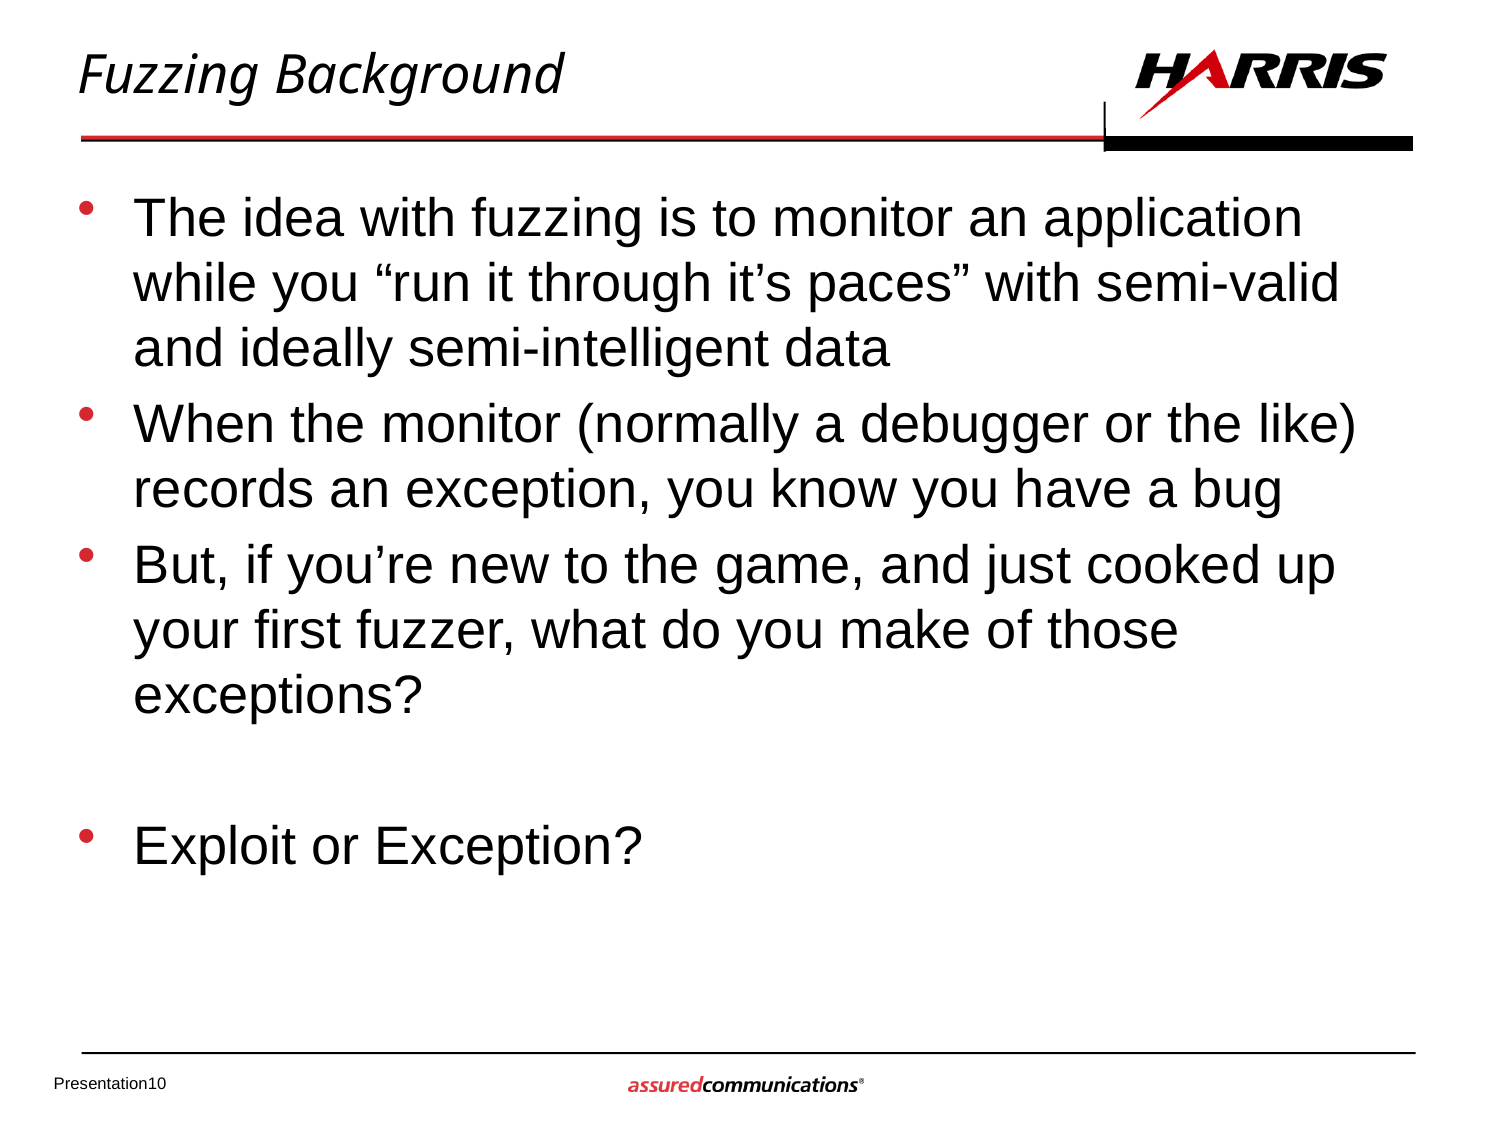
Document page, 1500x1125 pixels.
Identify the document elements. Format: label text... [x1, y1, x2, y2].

picture [628, 1076, 864, 1092]
picture [1135, 49, 1387, 119]
title Fuzzing Background [62, 27, 951, 117]
list The idea with fuzzing is to monitor an application while you “run it through it’s paces” with semi-valid and ideally semi-intelligent data When the monitor (normally a debugger or the like) records an exception, you know you have a bug But, if you’re new to the game, and just cooked up your first fuzzer, what do you make of those exceptions? Exploit or Exception? [62, 174, 1429, 1020]
